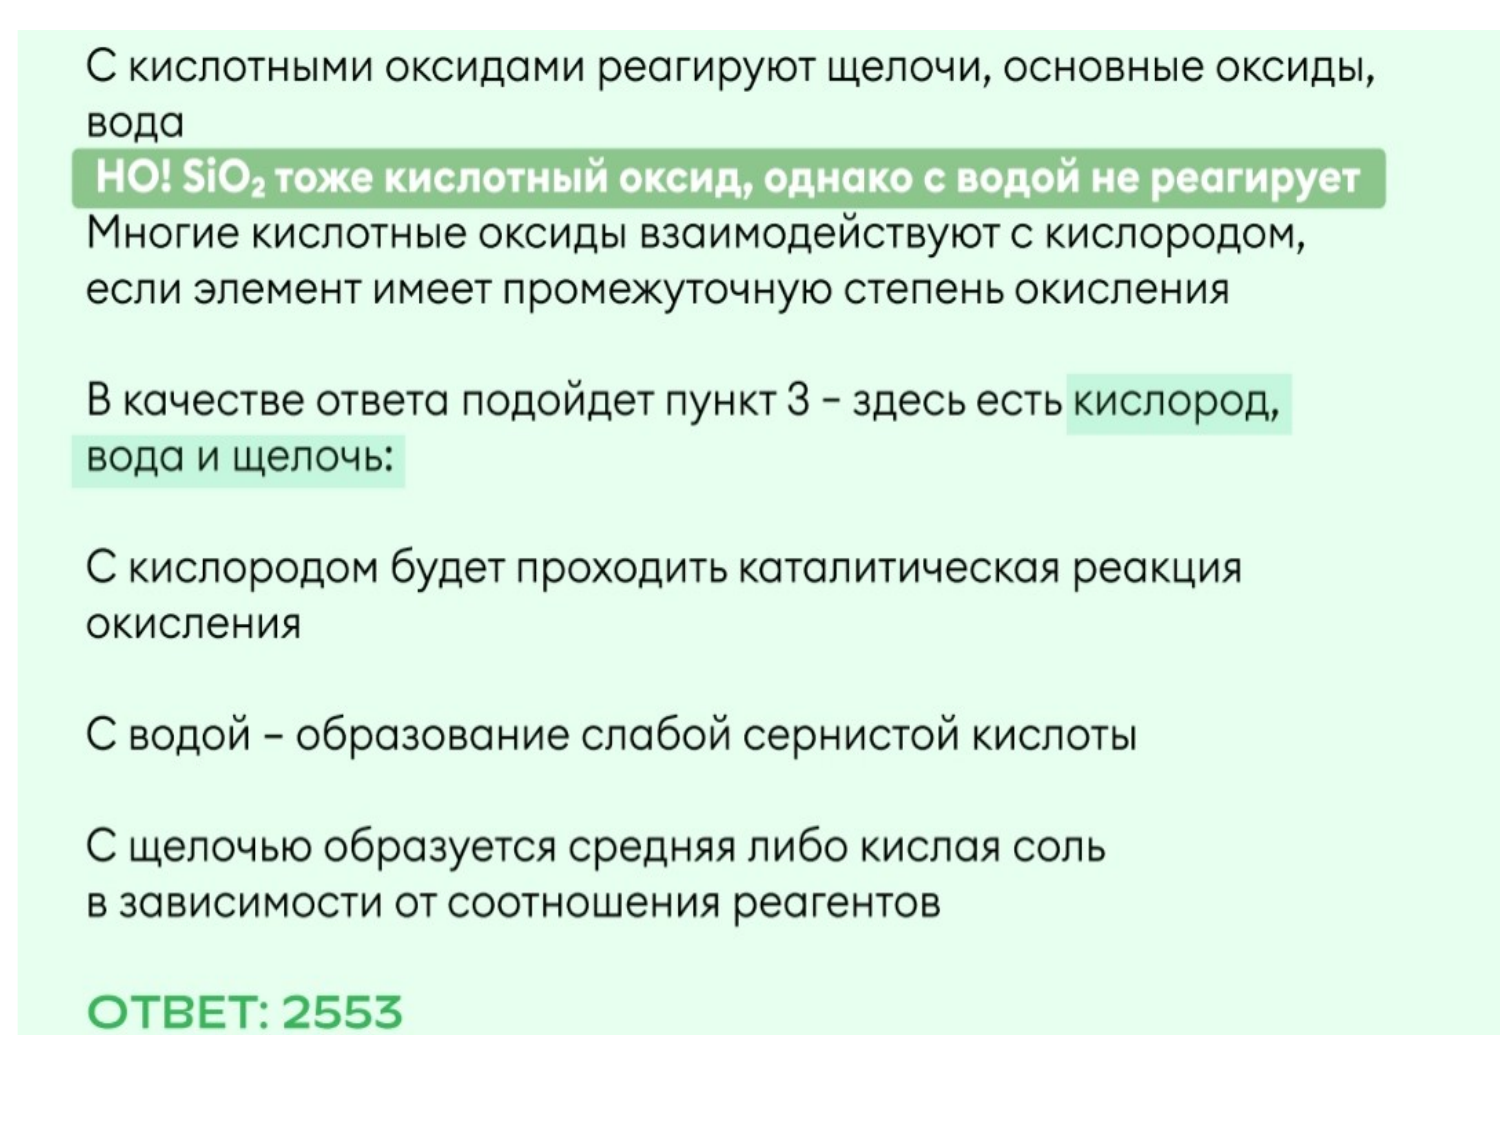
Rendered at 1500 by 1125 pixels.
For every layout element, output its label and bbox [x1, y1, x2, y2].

list [17, 30, 1500, 1036]
